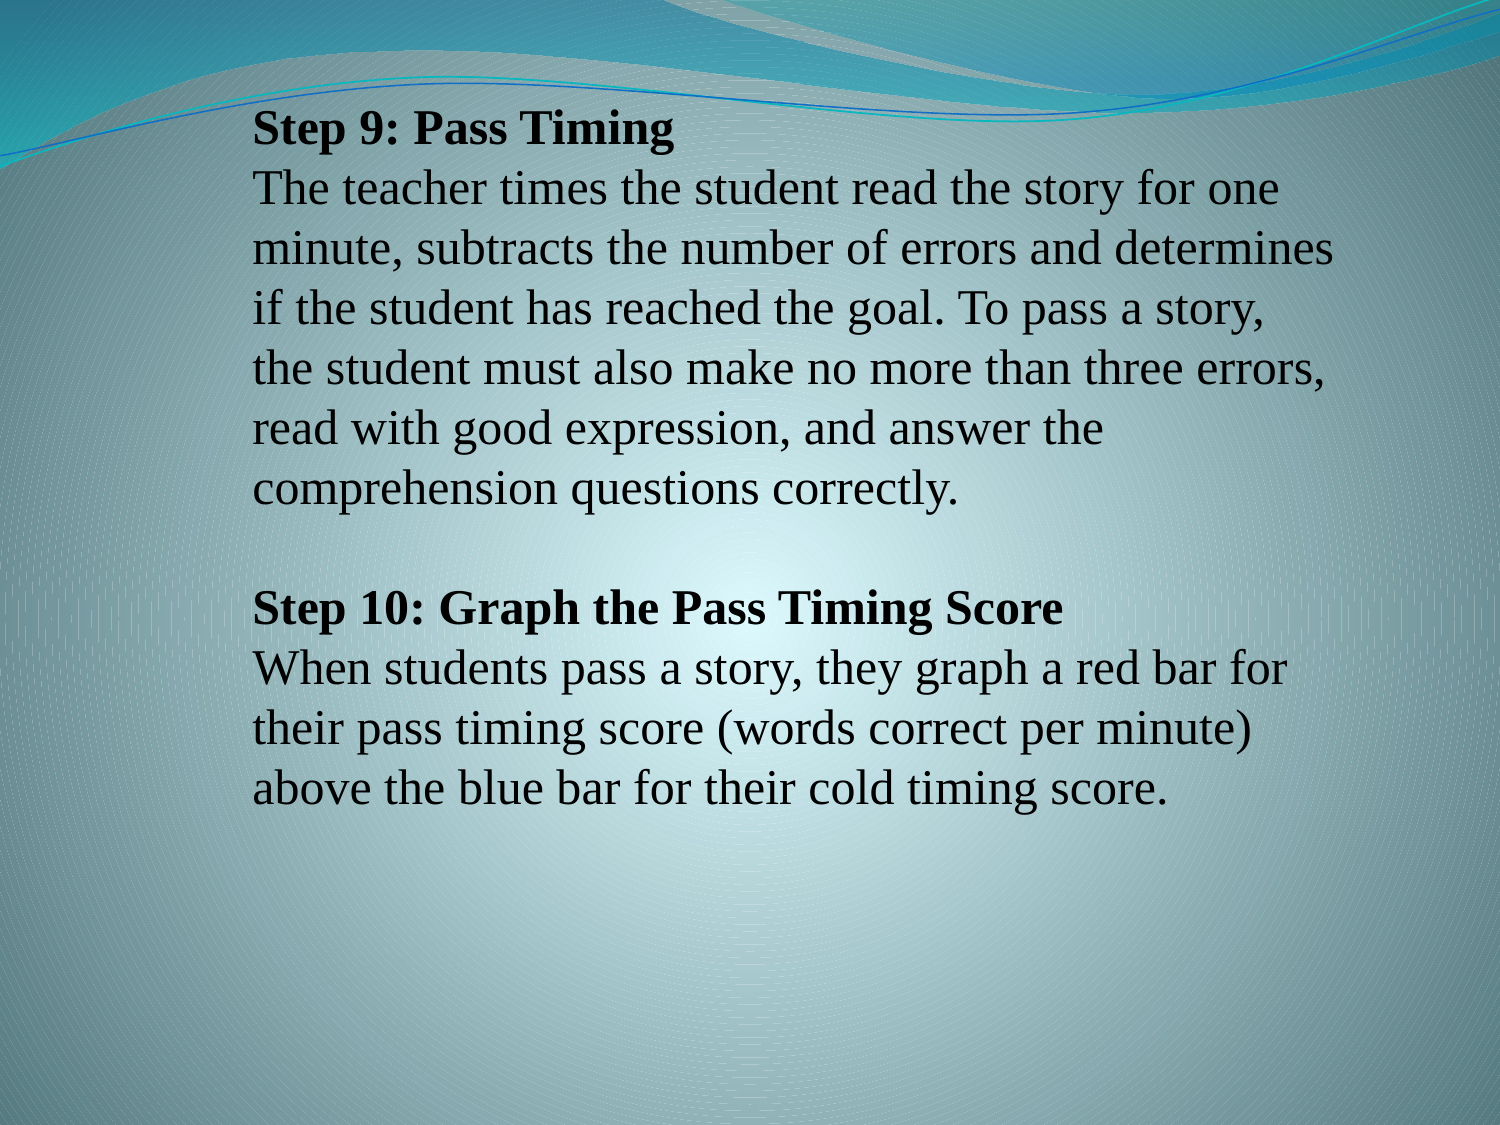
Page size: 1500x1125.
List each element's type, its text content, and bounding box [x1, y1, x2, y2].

text_box Step 9: Pass Timing The teacher times the student read the story for one minute, subtracts the number of errors and determines if the student has reached the goal. To pass a story, the student must also make no more than three errors, read with good expression, and answer the comprehension questions correctly. Step 10: Graph the Pass Timing Score When students pass a story, they graph a red bar for their pass timing score (words correct per minute) above the blue bar for their cold timing score. [237, 87, 1350, 950]
